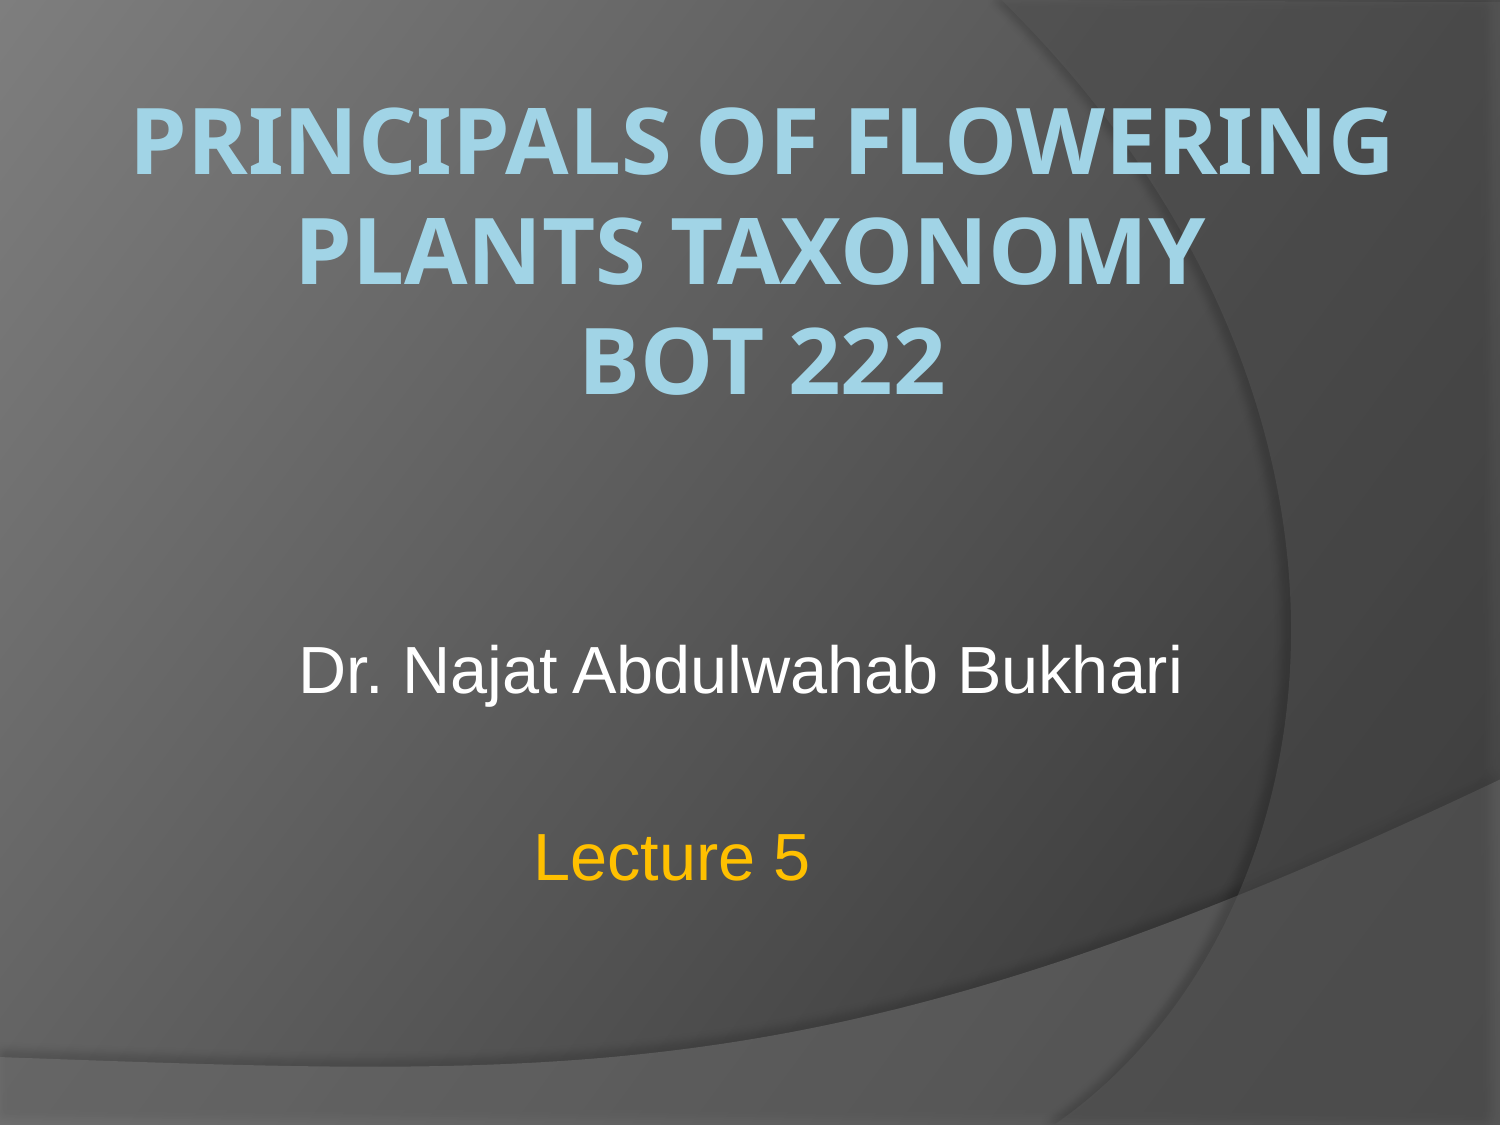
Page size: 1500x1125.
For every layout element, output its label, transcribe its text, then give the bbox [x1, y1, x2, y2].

text_box Lecture 5 [412, 800, 925, 908]
subtitle Dr. Najat Abdulwahab Bukhari [187, 612, 1288, 721]
title Principals of Flowering Plants Taxonomy BOT 222 [99, 75, 1425, 425]
